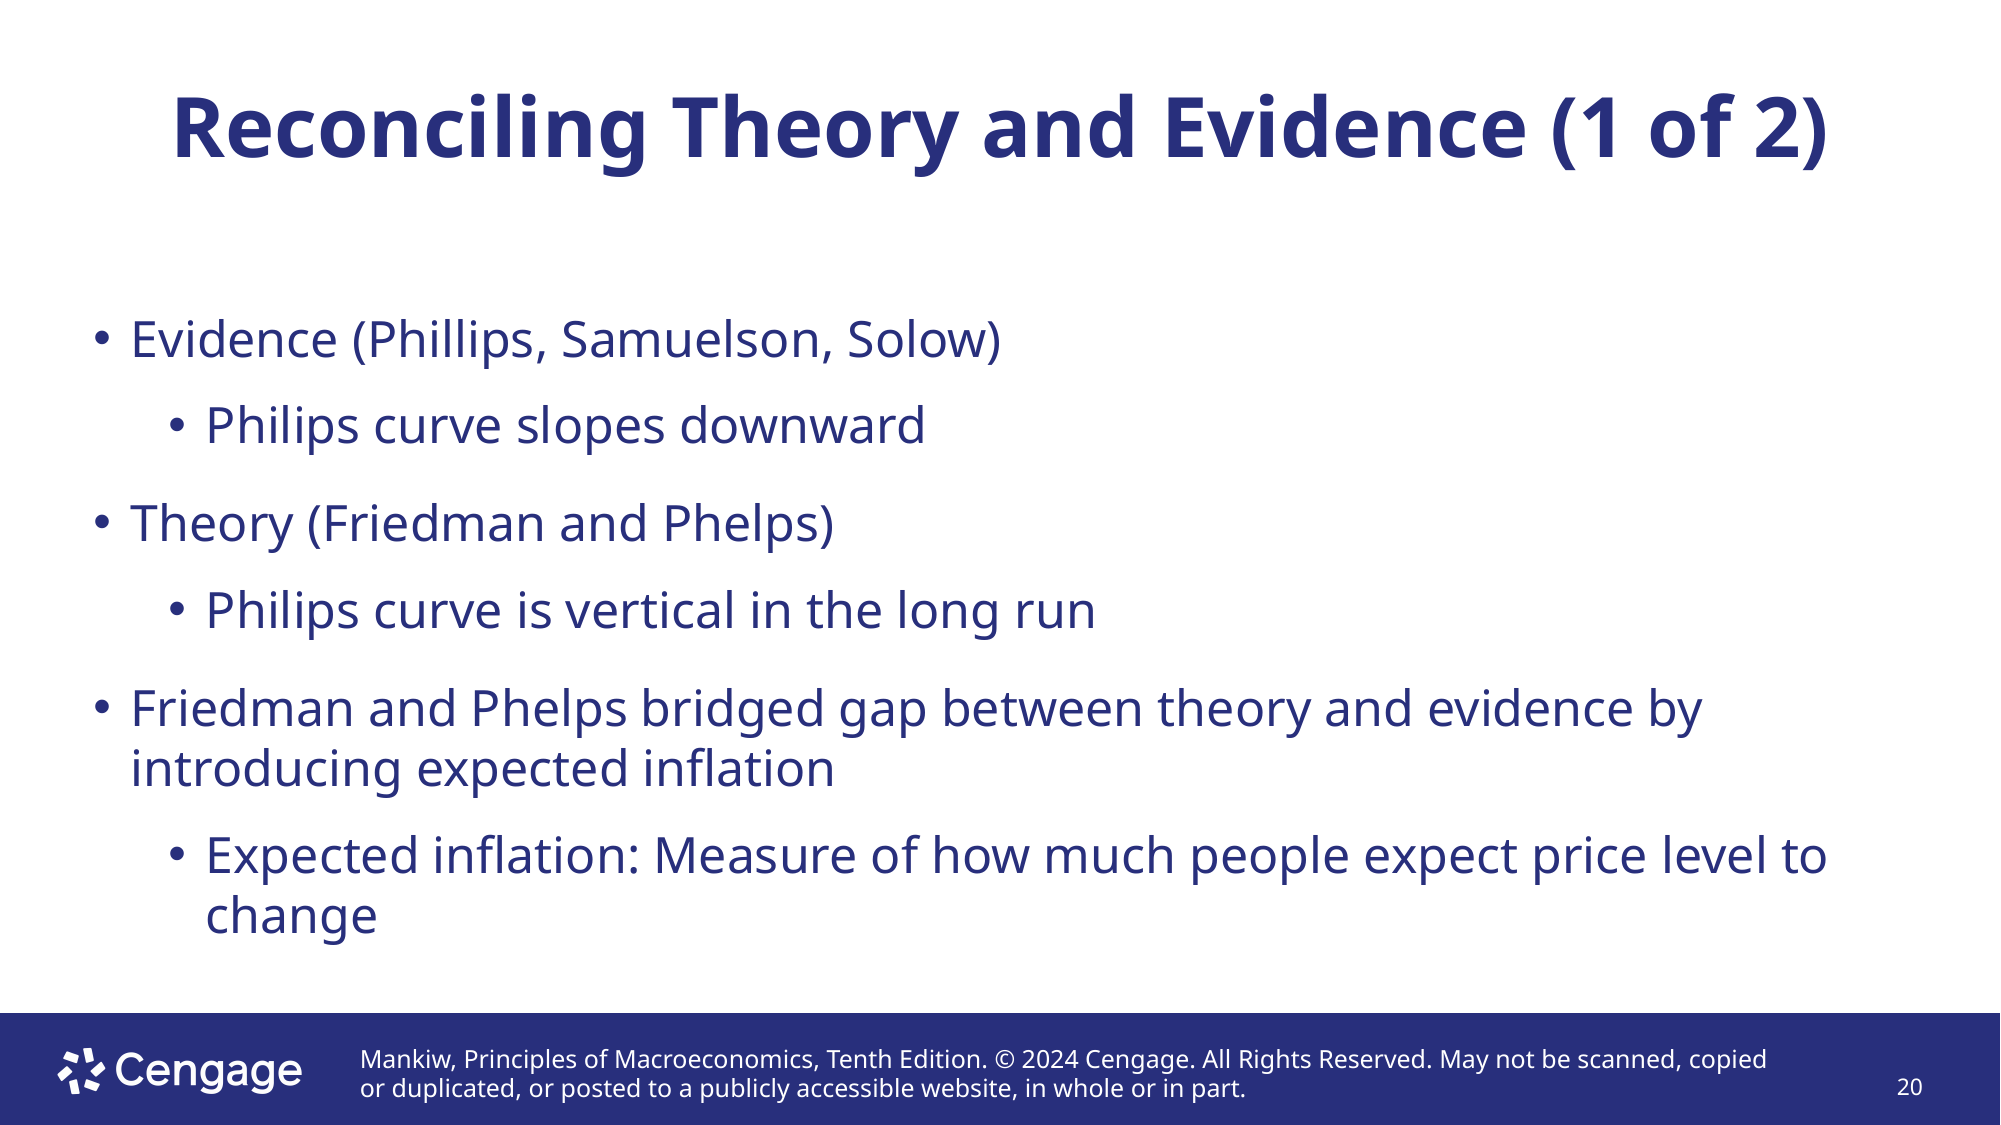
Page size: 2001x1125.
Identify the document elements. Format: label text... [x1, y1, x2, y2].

list Evidence (Phillips, Samuelson, Solow) Philips curve slopes downward Theory (Friedman and Phelps) Philips curve is vertical in the long run Friedman and Phelps bridged gap between theory and evidence by introducing expected inflation Expected inflation: Measure of how much people expect price level to change [78, 299, 1923, 1014]
title Reconciling Theory and Evidence (1 of 2) [78, 77, 1923, 278]
picture [30, 1020, 329, 1122]
